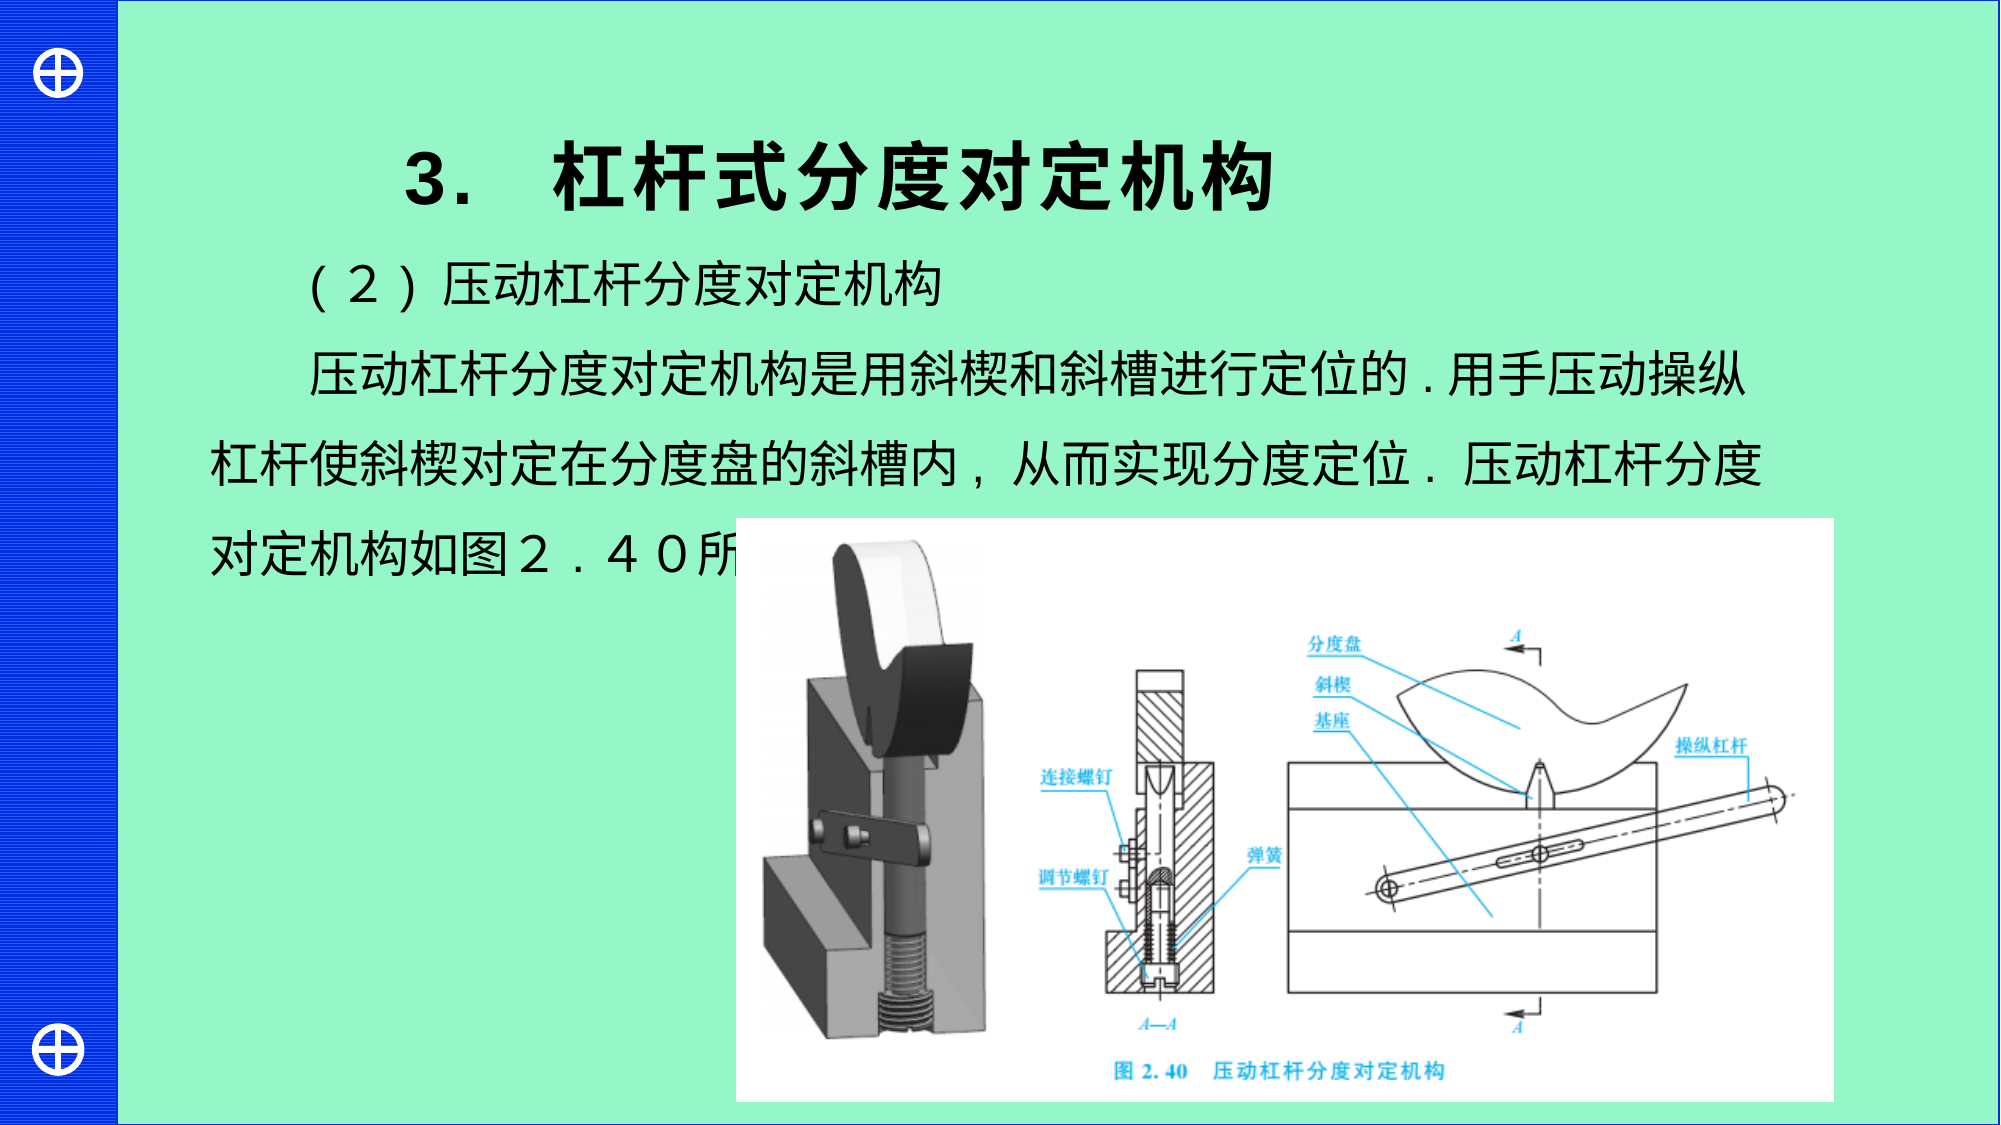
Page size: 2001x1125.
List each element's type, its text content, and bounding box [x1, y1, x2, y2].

picture [736, 518, 1834, 1102]
text_box (２) 压动杠杆分度对定机构 压动杠杆分度对定机构是用斜楔和斜槽进行定位的.用手压动操纵杠杆使斜楔对定在分度盘的斜槽内, 从而实现分度定位. 压动杠杆分度对定机构如图２.４０所示。 [194, 214, 1806, 590]
text_box 3. 杠杆式分度对定机构 [173, 106, 1462, 228]
